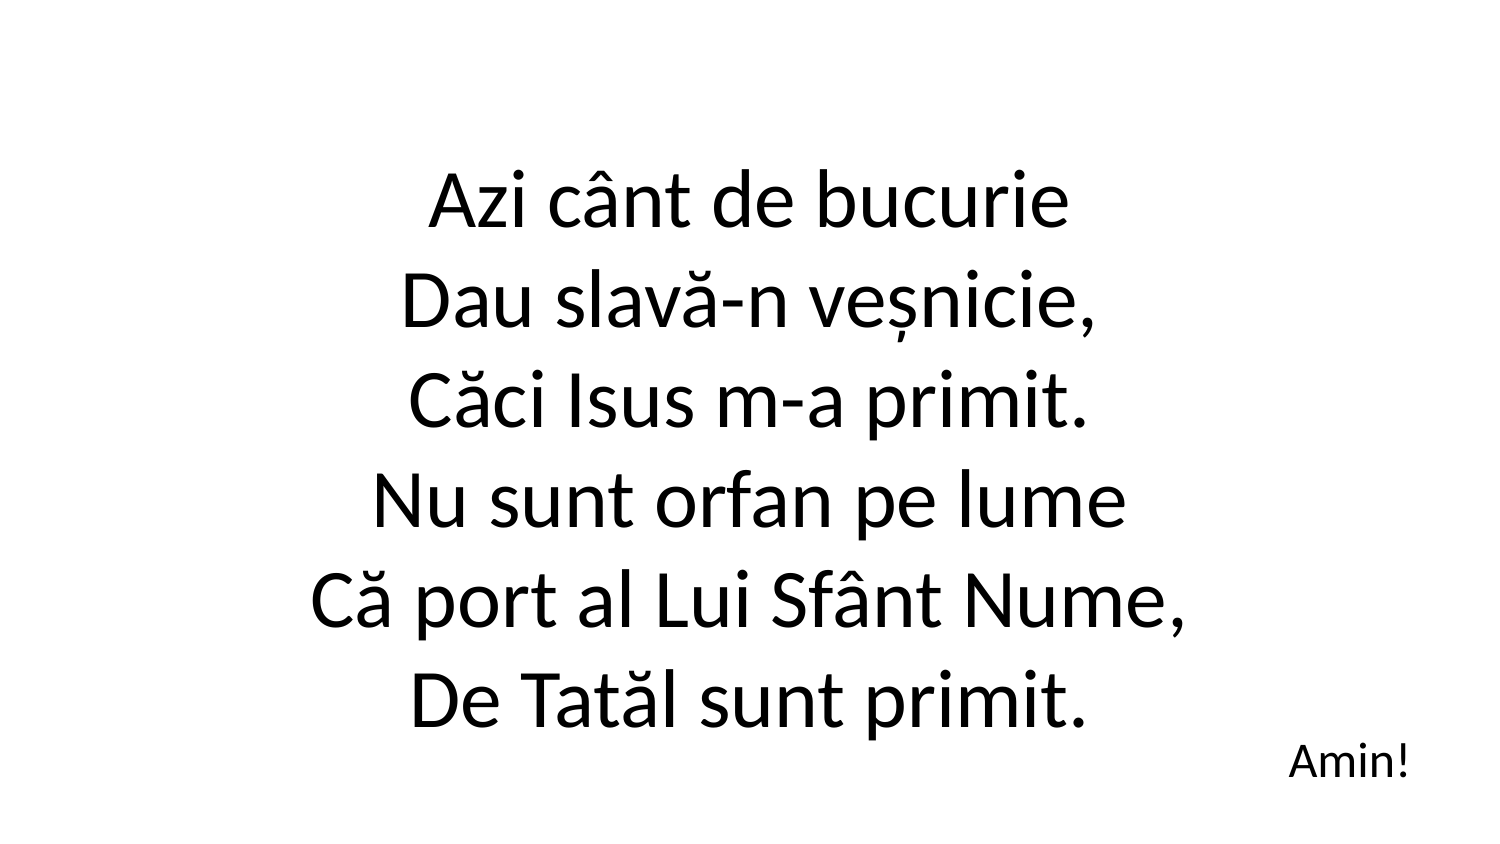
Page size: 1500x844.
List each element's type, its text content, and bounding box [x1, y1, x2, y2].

text_box Amin! [1273, 674, 1427, 795]
text_box Azi cânt de bucurie Dau slavă-n veșnicie, Căci Isus m-a primit. Nu sunt orfan pe lume Că port al Lui Sfânt Nume, De Tatăl sunt primit. [295, 92, 1205, 752]
